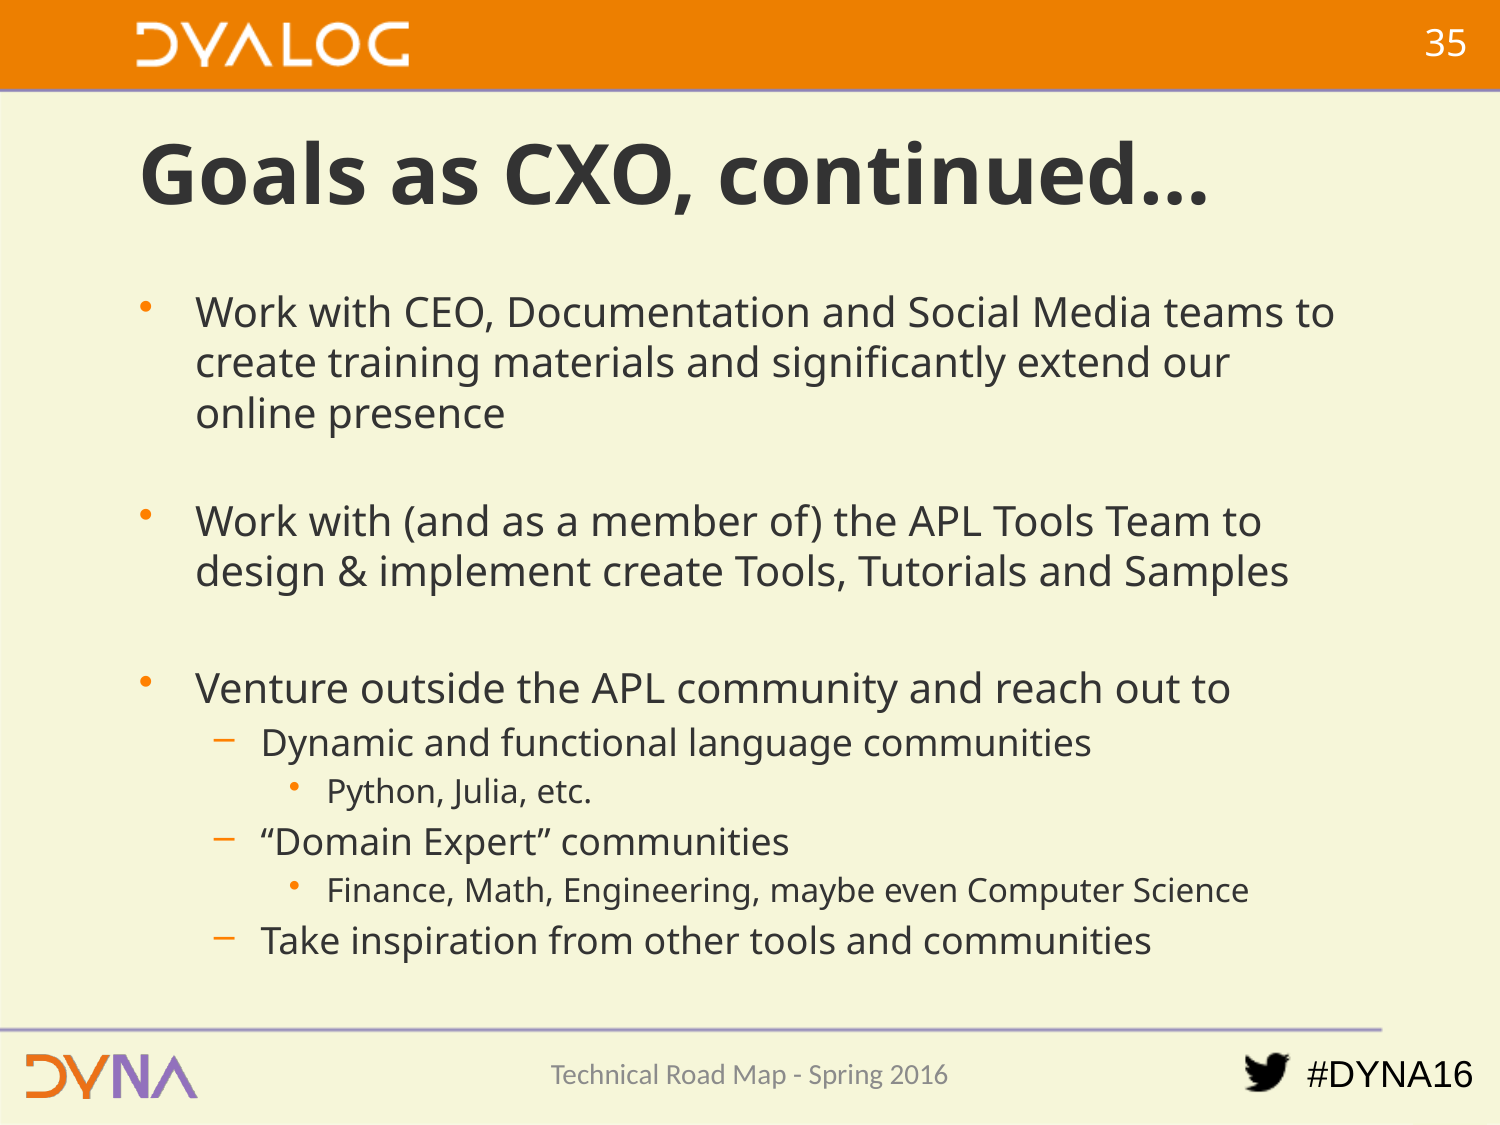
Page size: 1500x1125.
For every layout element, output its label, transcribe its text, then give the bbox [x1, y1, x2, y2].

picture [0, 0, 1500, 1125]
footer Technical Road Map - Spring 2016 [395, 1042, 1105, 1103]
slide_number 34 [1325, 11, 1483, 71]
title Goals as CXO, continued… [123, 113, 1376, 254]
list Work with CEO, Documentation and Social Media teams to create training materials and significantly extend our online presence Work with (and as a member of) the APL Tools Team to design & implement create Tools, Tutorials and Samples Venture outside the APL community and reach out to Dynamic and functional language communities Python, Julia, etc. “Domain Expert” communities Finance, Math, Engineering, maybe even Computer Science Take inspiration from other tools and communities [123, 278, 1376, 988]
